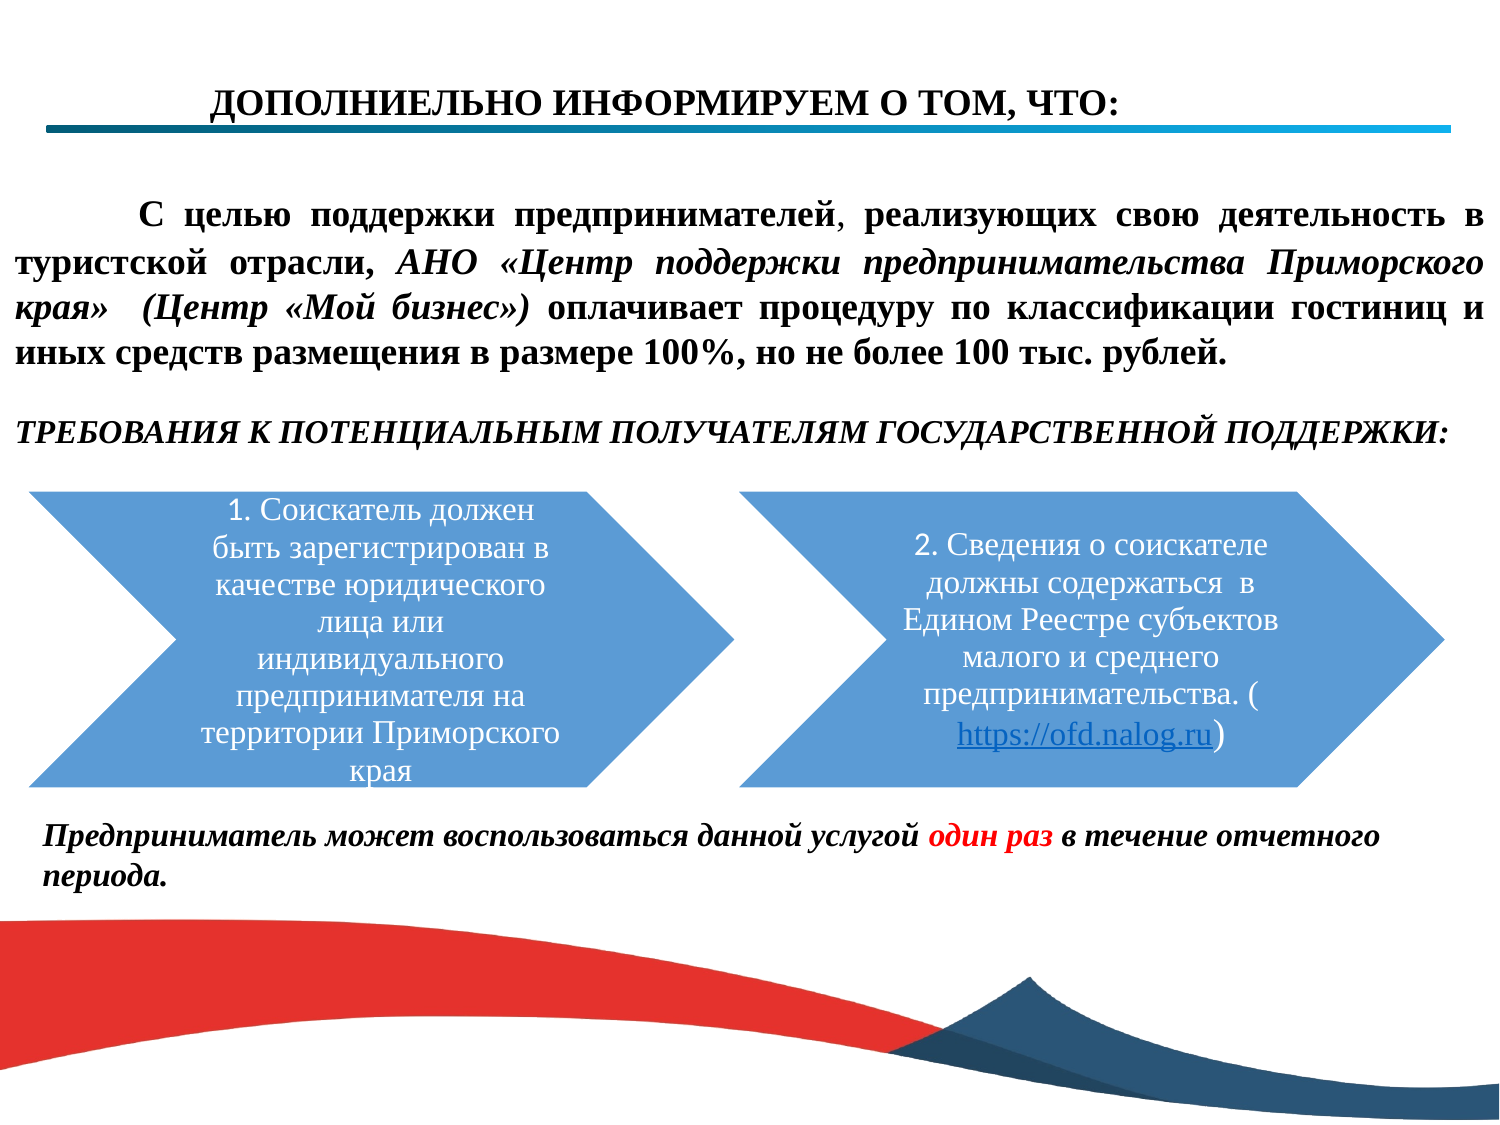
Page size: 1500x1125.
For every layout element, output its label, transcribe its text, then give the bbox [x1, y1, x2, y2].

text_box С целью поддержки предпринимателей, реализующих свою деятельность в туристской отрасли, АНО «Центр поддержки предпринимательства Приморского края» (Центр «Мой бизнес») оплачивает процедуру по классификации гостиниц и иных средств размещения в размере 100%, но не более 100 тыс. рублей. [0, 169, 1500, 379]
text_box Предприниматель может воспользоваться данной услугой один раз в течение отчетного периода. [27, 805, 1455, 901]
text_box ДОПОЛНИЕЛЬНО ИНФОРМИРУЕМ О ТОМ, ЧТО: [194, 70, 1363, 131]
picture [0, 916, 1500, 1125]
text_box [25, 490, 1447, 789]
text_box ТРЕБОВАНИЯ К ПОТЕНЦИАЛЬНЫМ ПОЛУЧАТЕЛЯМ ГОСУДАРСТВЕННОЙ ПОДДЕРЖКИ: [0, 402, 1500, 458]
text_box [46, 124, 1452, 133]
